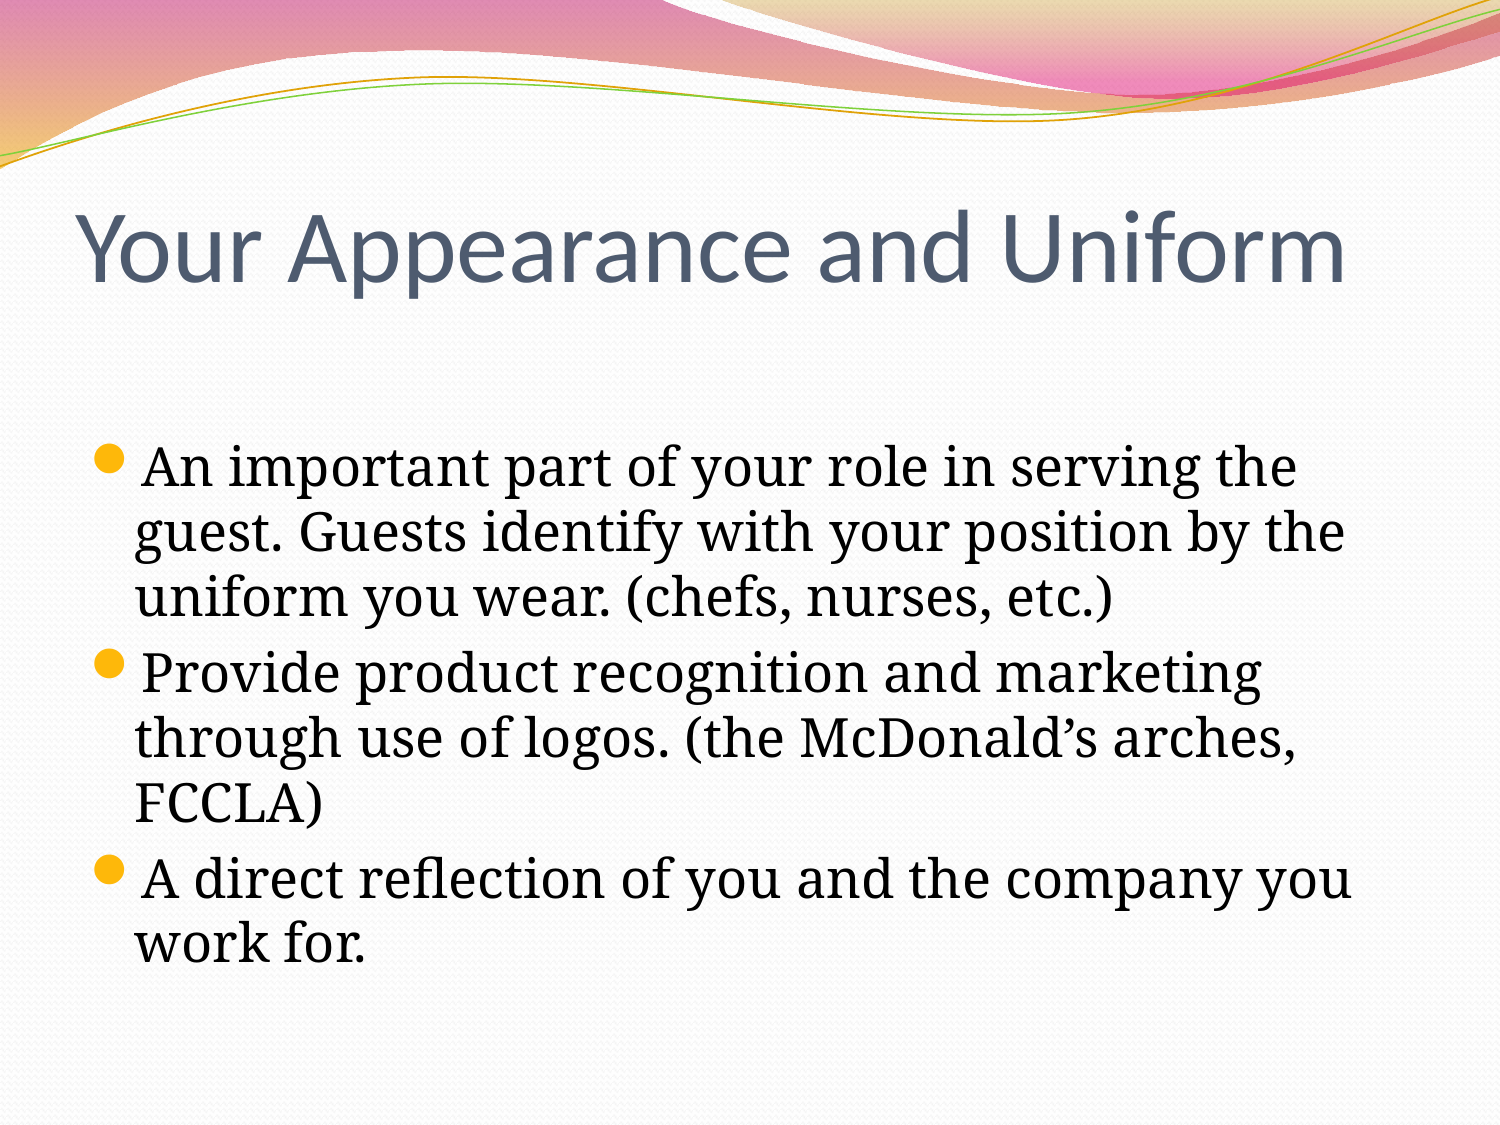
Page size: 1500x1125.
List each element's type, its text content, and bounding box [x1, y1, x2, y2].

title Your Appearance and Uniform [74, 115, 1426, 304]
list An important part of your role in serving the guest. Guests identify with your position by the uniform you wear. (chefs, nurses, etc.) Provide product recognition and marketing through use of logos. (the McDonald’s arches, FCCLA) A direct reflection of you and the company you work for. [74, 424, 1426, 1038]
